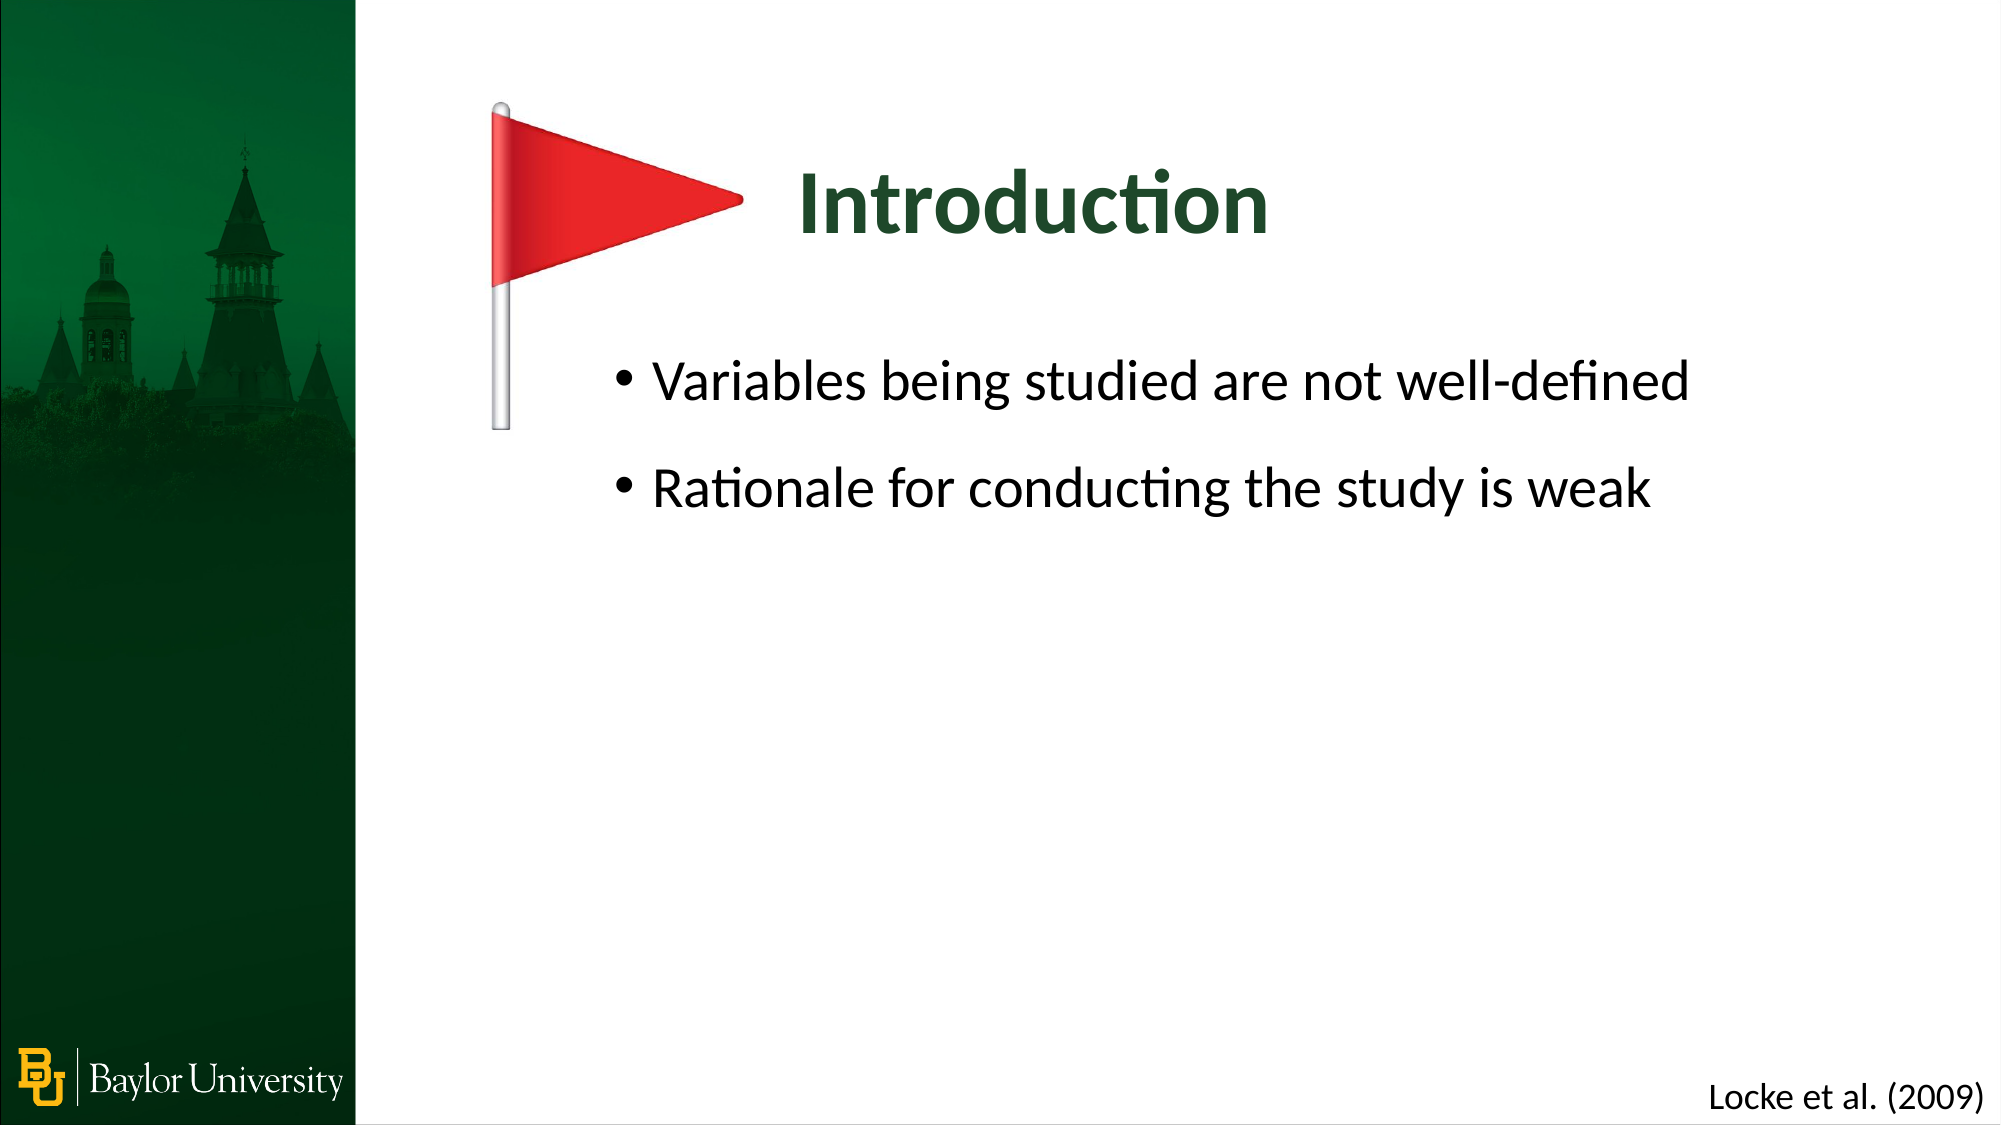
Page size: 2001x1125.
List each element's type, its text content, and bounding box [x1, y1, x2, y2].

text_box Introduction [822, 146, 1935, 292]
text_box Variables being studied are not well-defined Rationale for conducting the study is weak [599, 334, 1728, 966]
text_box Locke et al. (2009) [1574, 1064, 2000, 1125]
picture [0, 0, 2001, 1125]
